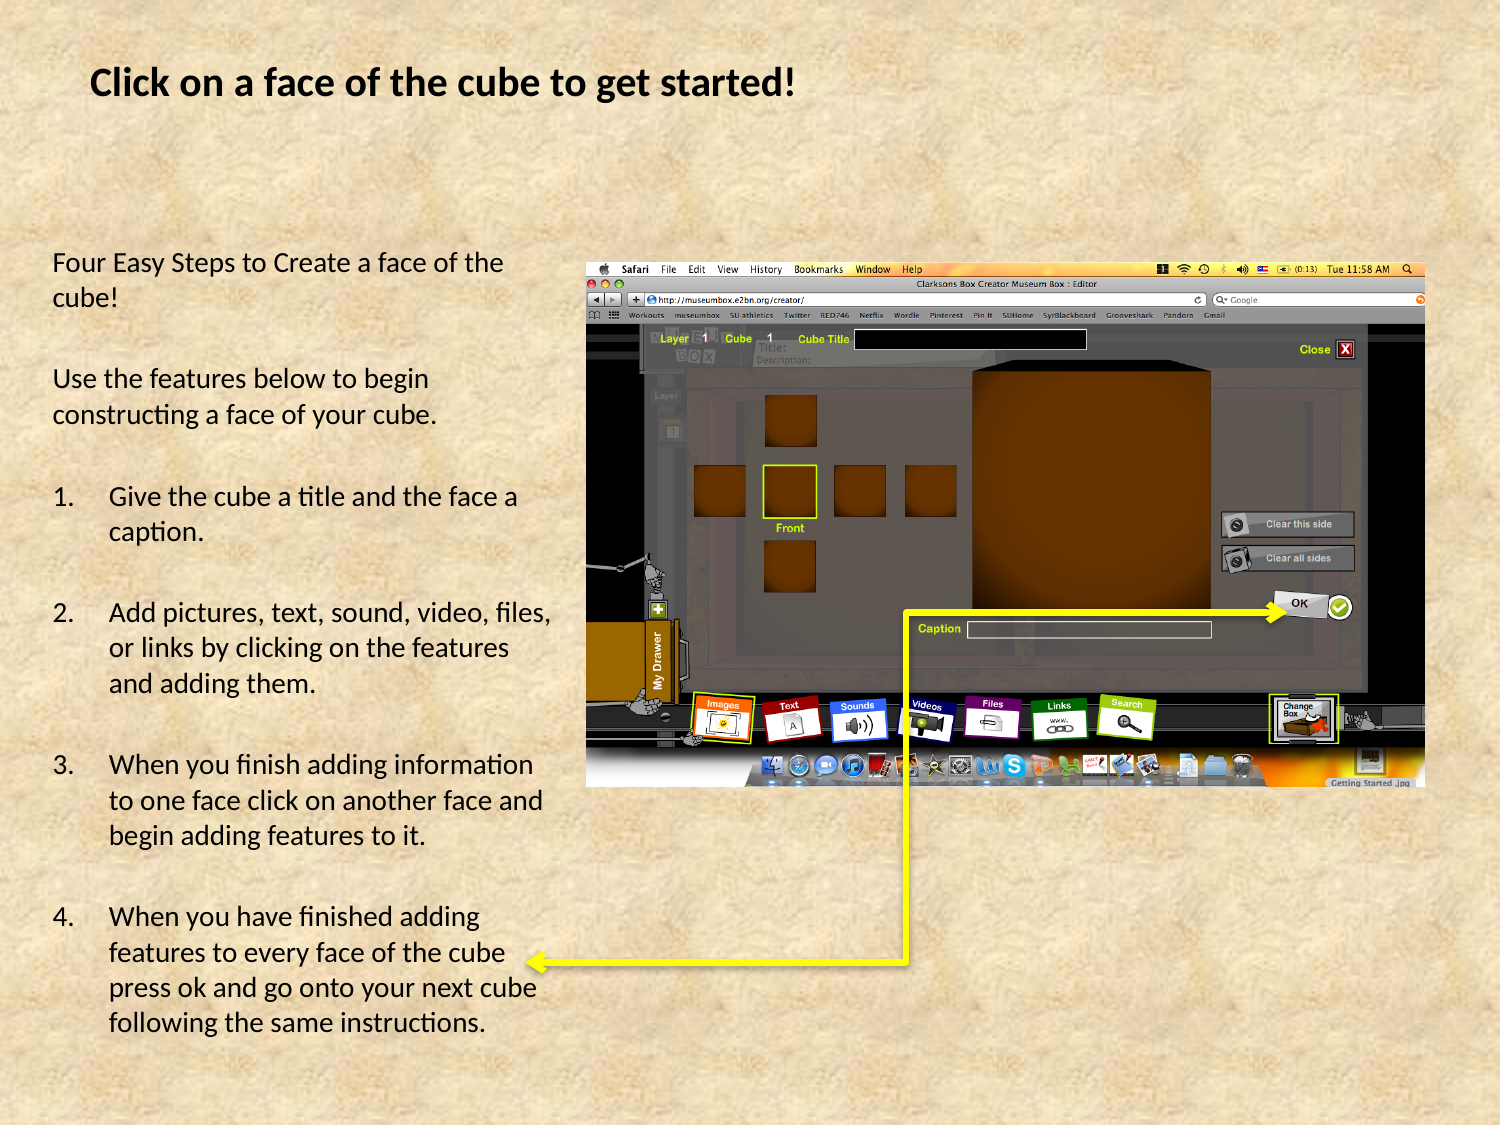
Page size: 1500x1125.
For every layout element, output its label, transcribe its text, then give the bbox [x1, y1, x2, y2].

title Click on a face of the cube to get started! [75, 44, 825, 113]
list Four Easy Steps to Create a face of the cube! Use the features below to begin constructing a face of your cube. Give the cube a title and the face a caption. Add pictures, text, sound, video, files, or links by clicking on the features and adding them. When you finish adding information to one face click on another face and begin adding features to it. When you have finished adding features to every face of the cube press ok and go onto your next cube following the same instructions. [37, 235, 569, 1088]
picture [0, 0, 1500, 1125]
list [586, 262, 1426, 788]
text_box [524, 612, 1288, 963]
